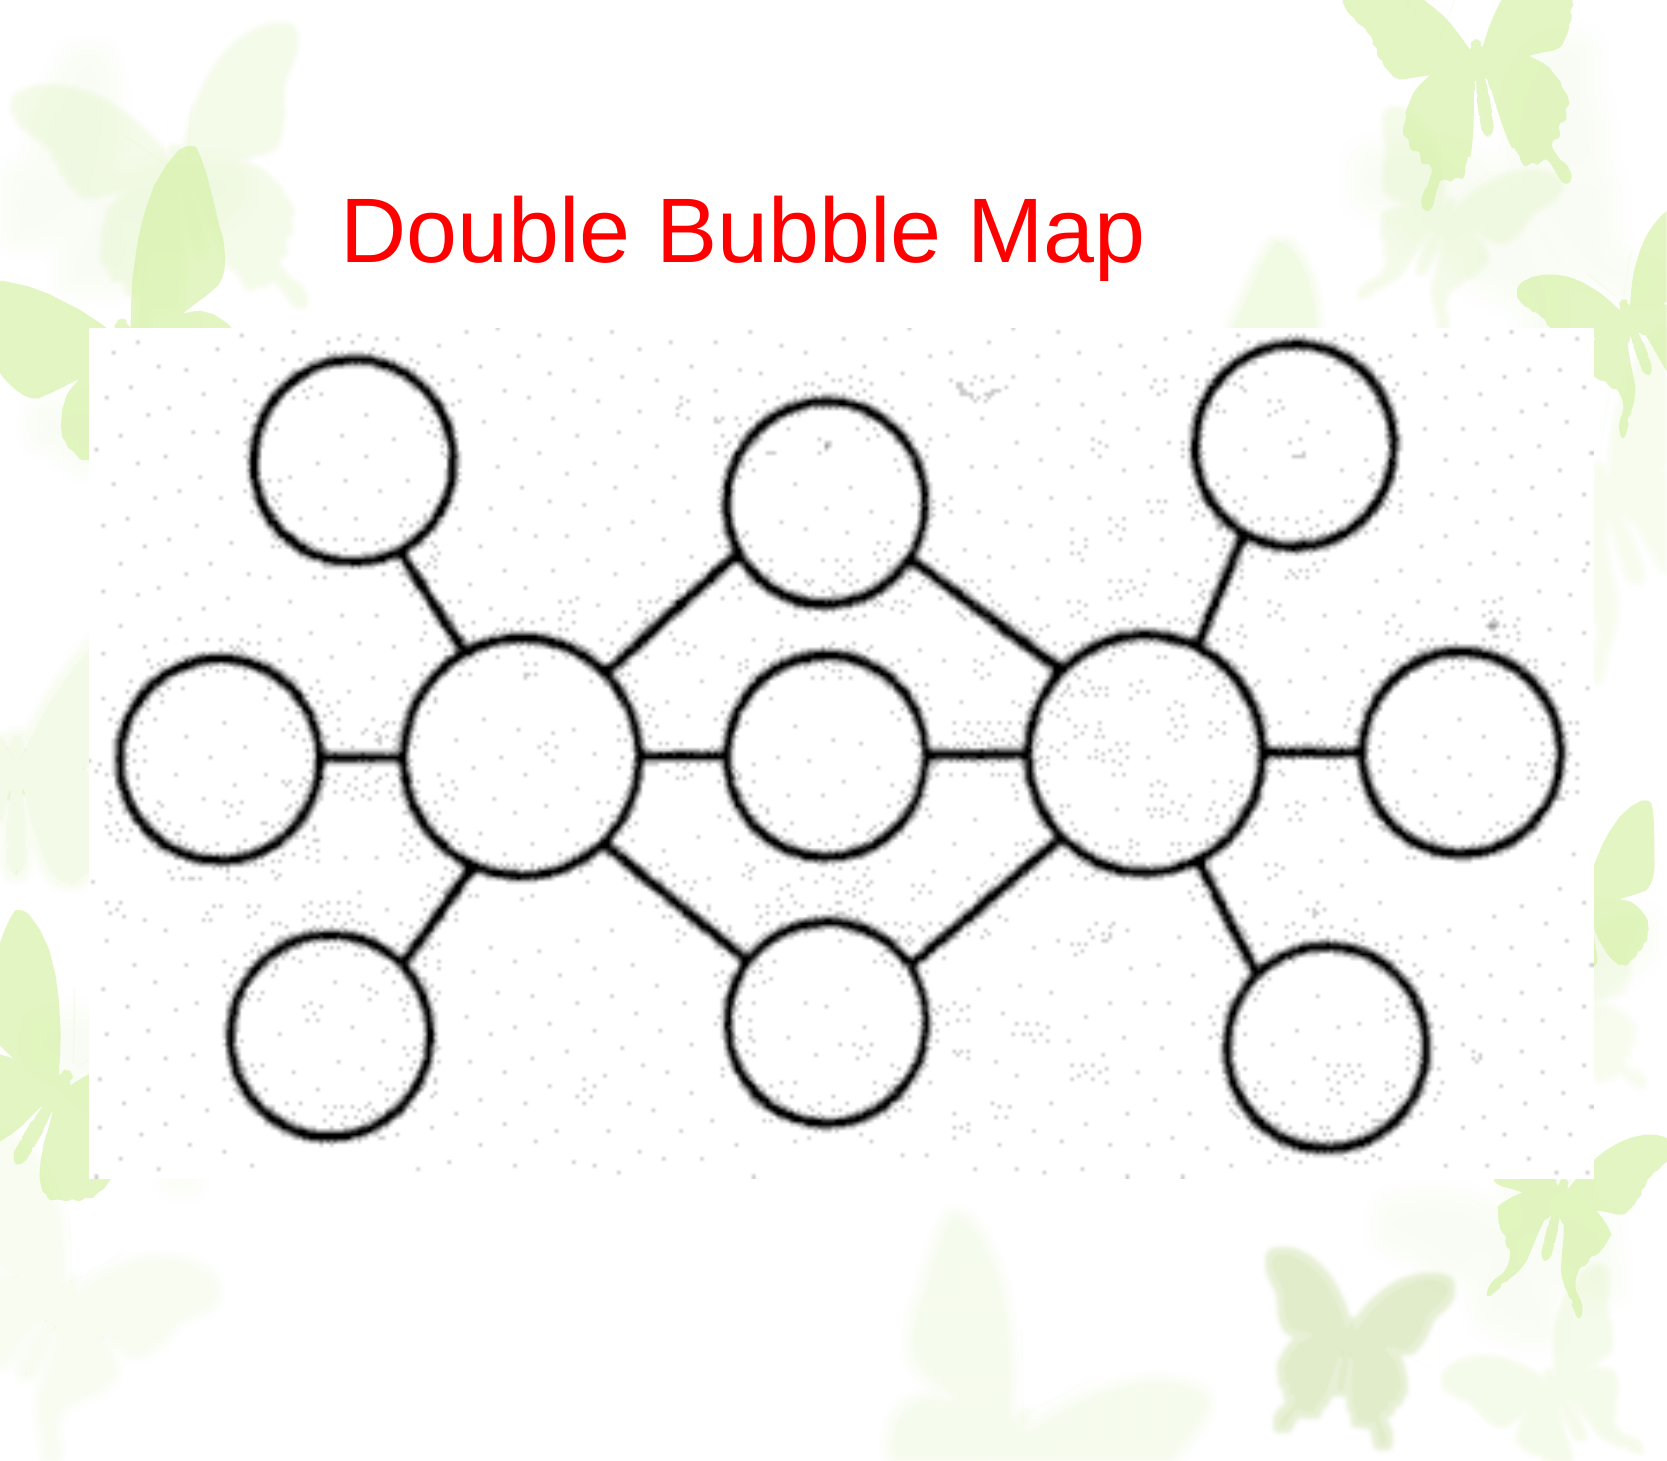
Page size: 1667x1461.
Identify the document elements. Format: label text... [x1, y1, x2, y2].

picture [88, 327, 1594, 1180]
text_box Double Bubble Map [254, 163, 1436, 288]
